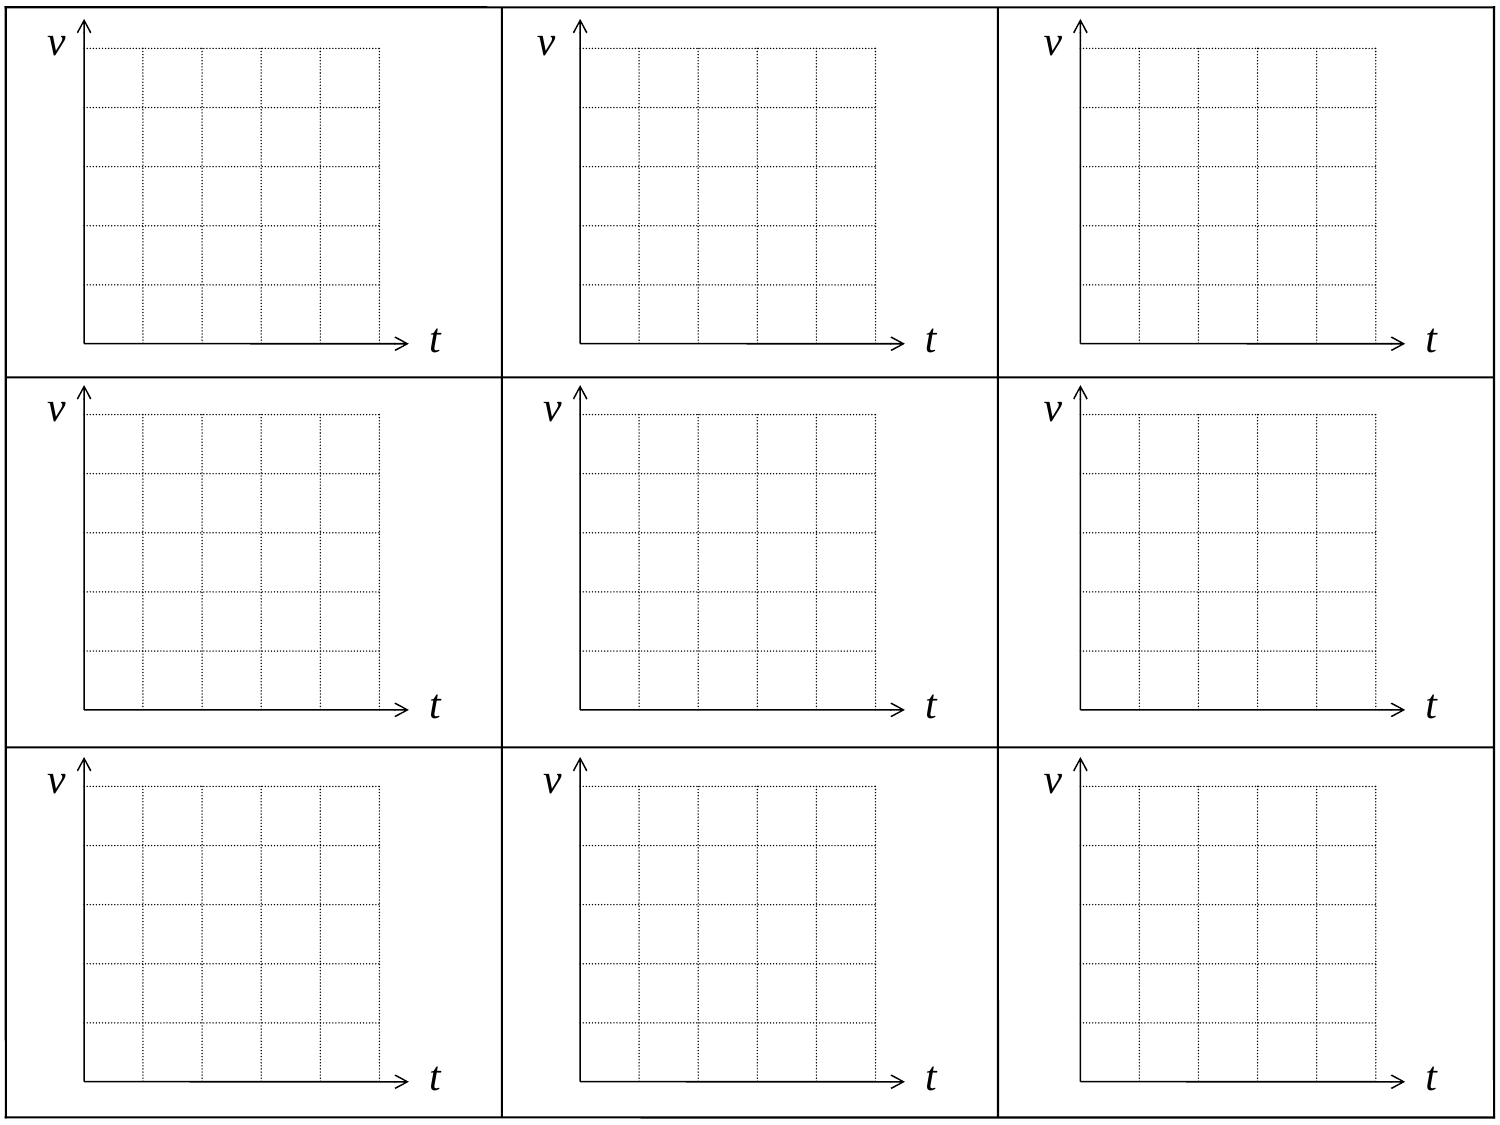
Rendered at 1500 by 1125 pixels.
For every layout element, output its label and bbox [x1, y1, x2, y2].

text_box [1040, 18, 1443, 360]
text_box [44, 756, 1443, 1098]
text_box [44, 18, 446, 360]
text_box [533, 18, 942, 360]
text_box [44, 384, 1443, 726]
